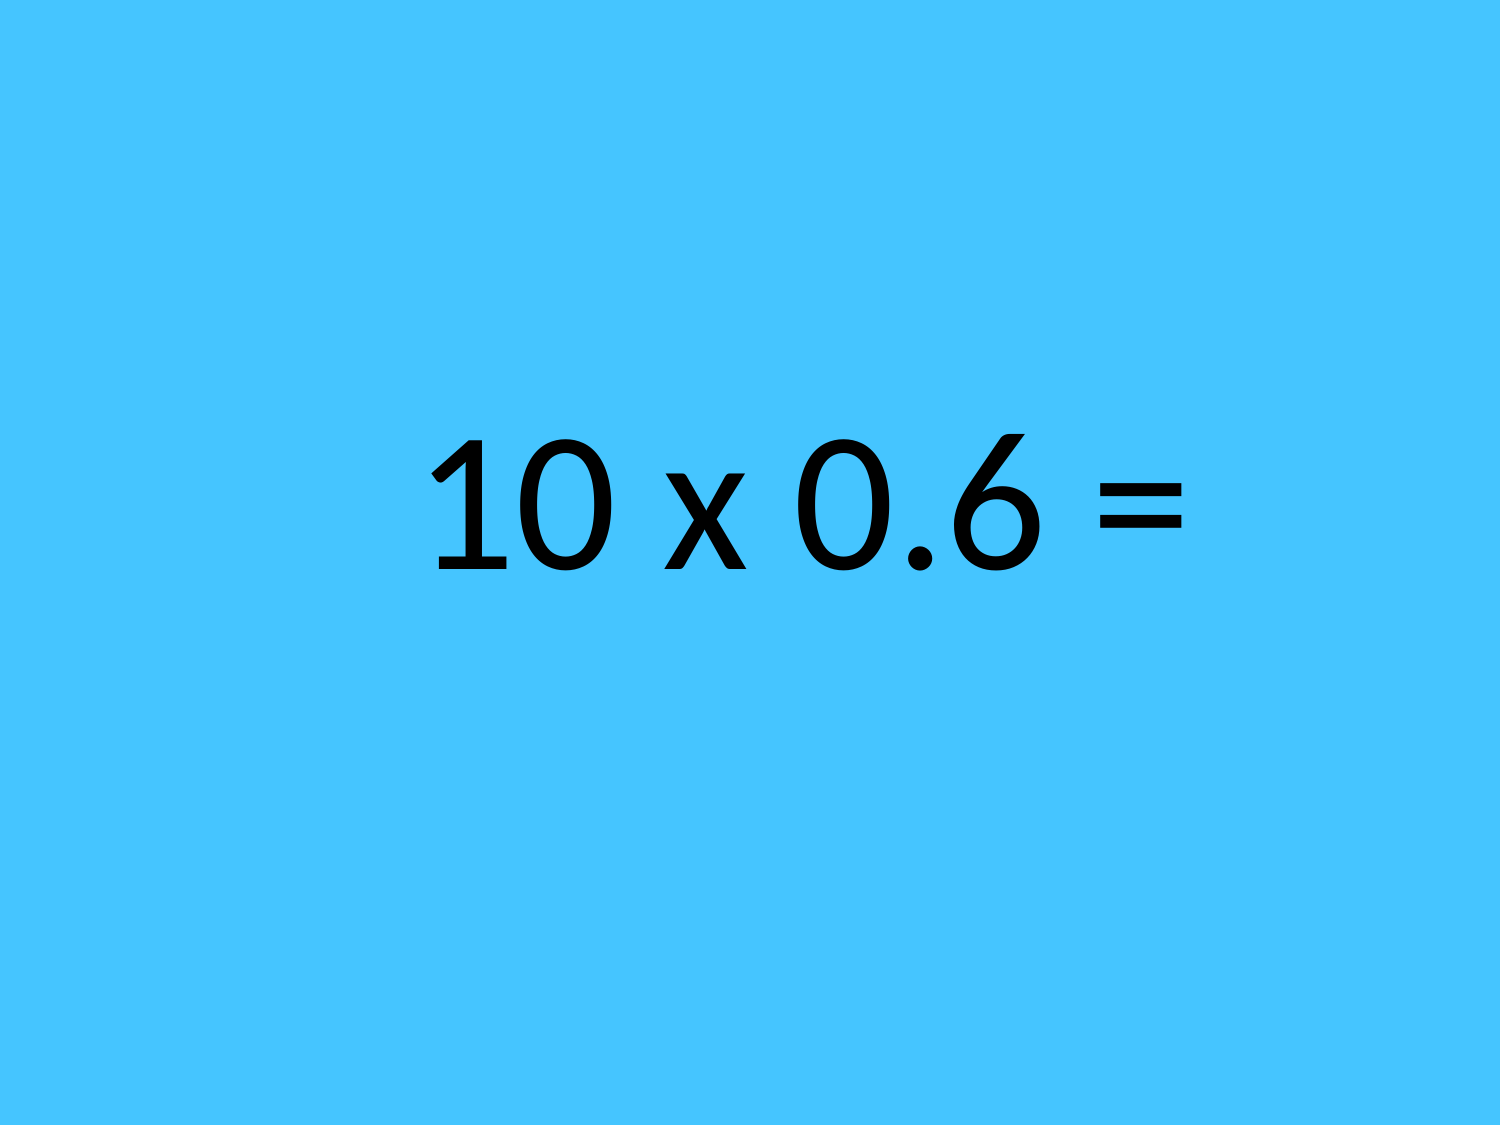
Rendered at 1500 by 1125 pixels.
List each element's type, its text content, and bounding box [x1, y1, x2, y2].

text_box 10 x 0.6 = [399, 362, 1238, 618]
